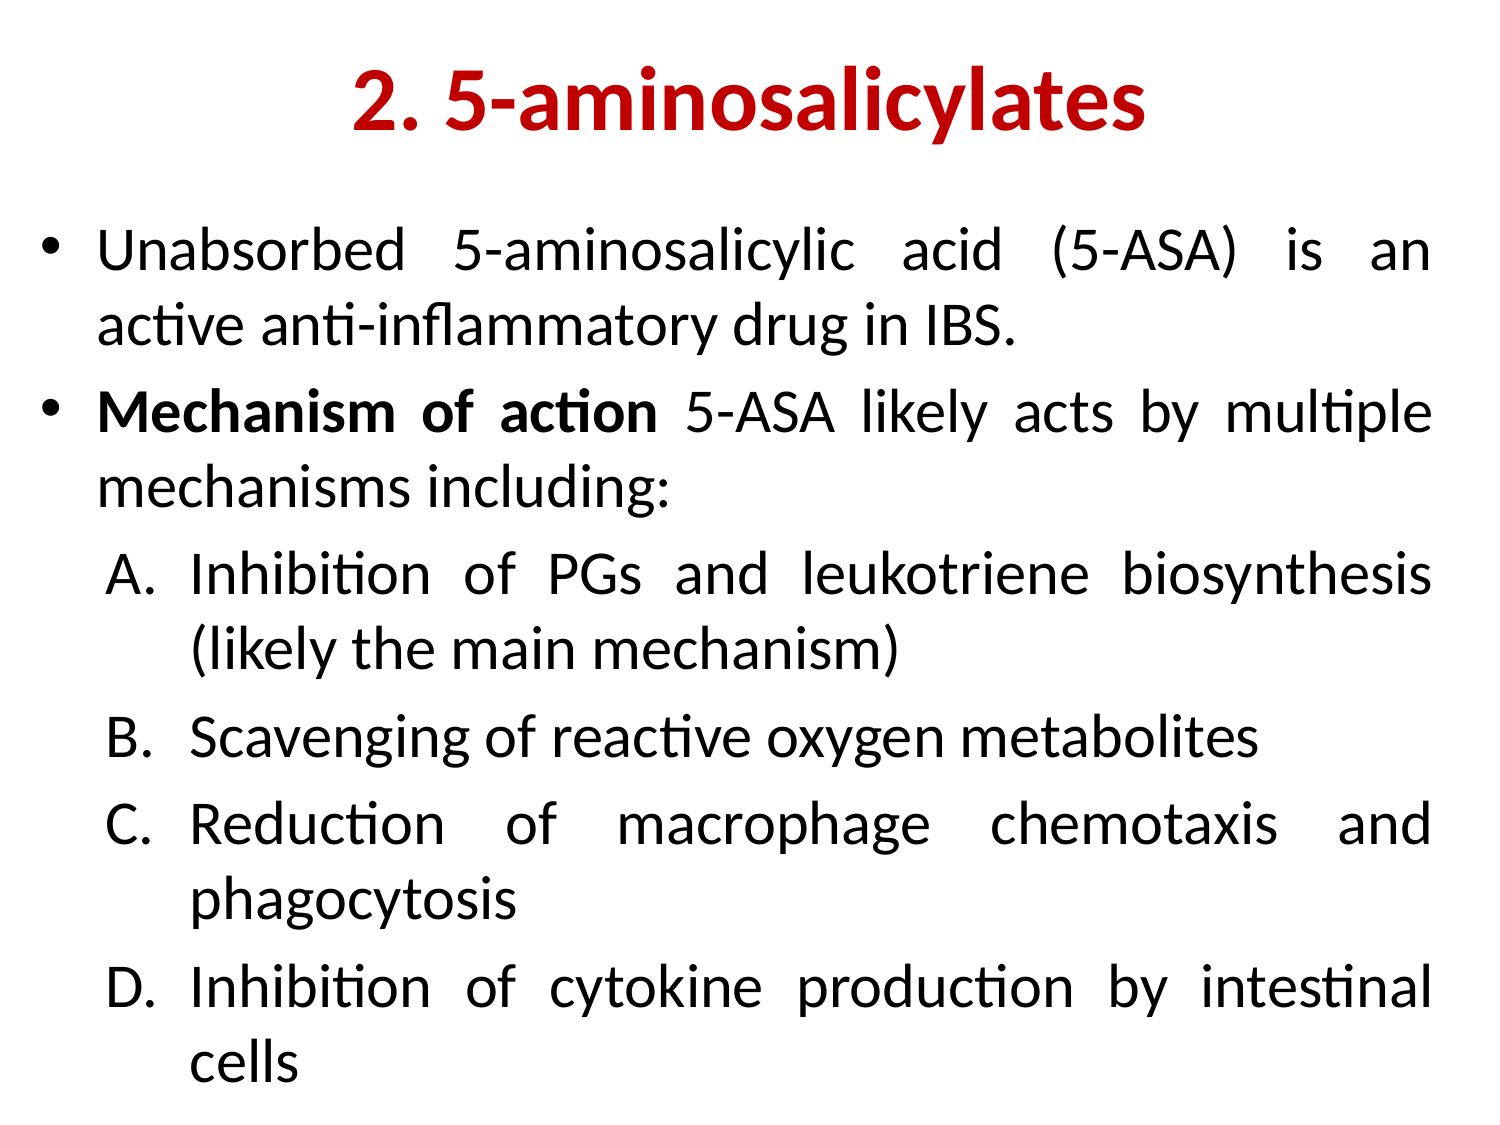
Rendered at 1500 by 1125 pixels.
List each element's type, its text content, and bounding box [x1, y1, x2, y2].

title 2. 5-aminosalicylates [75, 0, 1425, 188]
list Unabsorbed 5-aminosalicylic acid (5-ASA) is an active anti-inflammatory drug in IBS. Mechanism of action 5-ASA likely acts by multiple mechanisms including: Inhibition of PGs and leukotriene biosynthesis (likely the main mechanism) Scavenging of reactive oxygen metabolites Reduction of macrophage chemotaxis and phagocytosis Inhibition of cytokine production by intestinal cells [24, 200, 1450, 1075]
